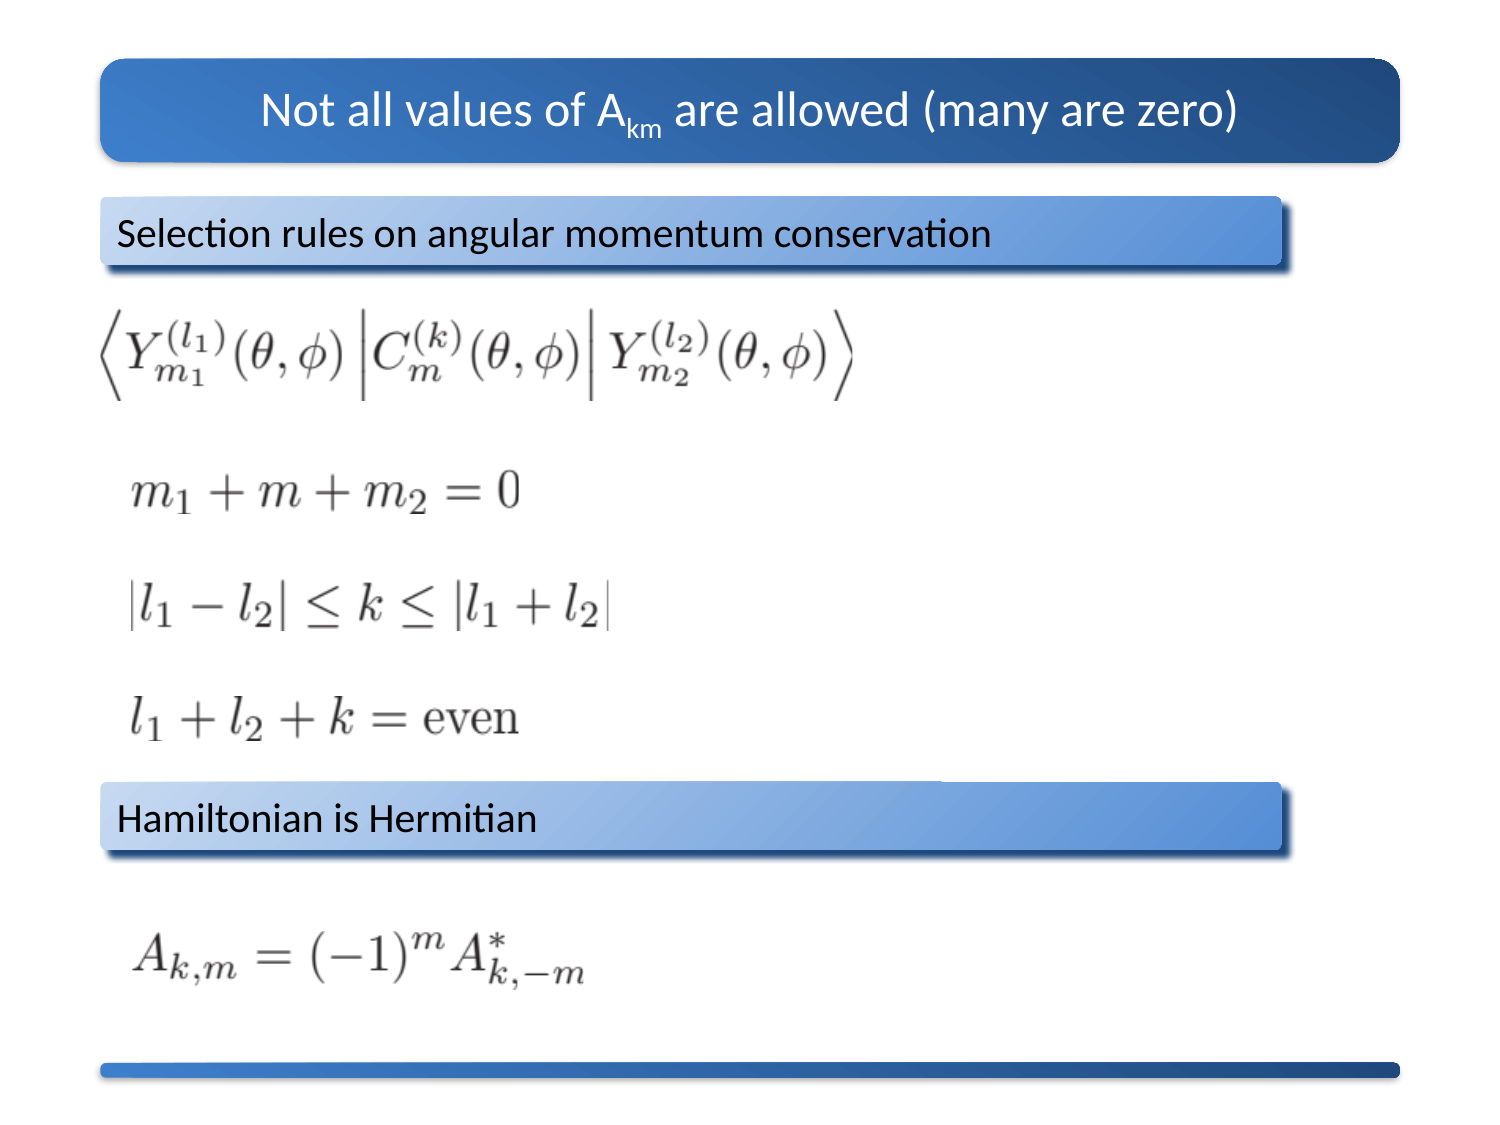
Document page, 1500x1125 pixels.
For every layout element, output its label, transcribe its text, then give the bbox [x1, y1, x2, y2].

picture [131, 930, 584, 990]
picture [131, 577, 609, 631]
text_box Hamiltonian is Hermitian [99, 781, 1282, 851]
text_box Not all values of Akm are allowed (many are zero) [99, 58, 1401, 164]
picture [100, 306, 853, 402]
picture [130, 469, 519, 514]
text_box Selection rules on angular momentum conservation [99, 195, 1282, 266]
text_box [99, 1062, 1401, 1079]
picture [130, 696, 519, 741]
